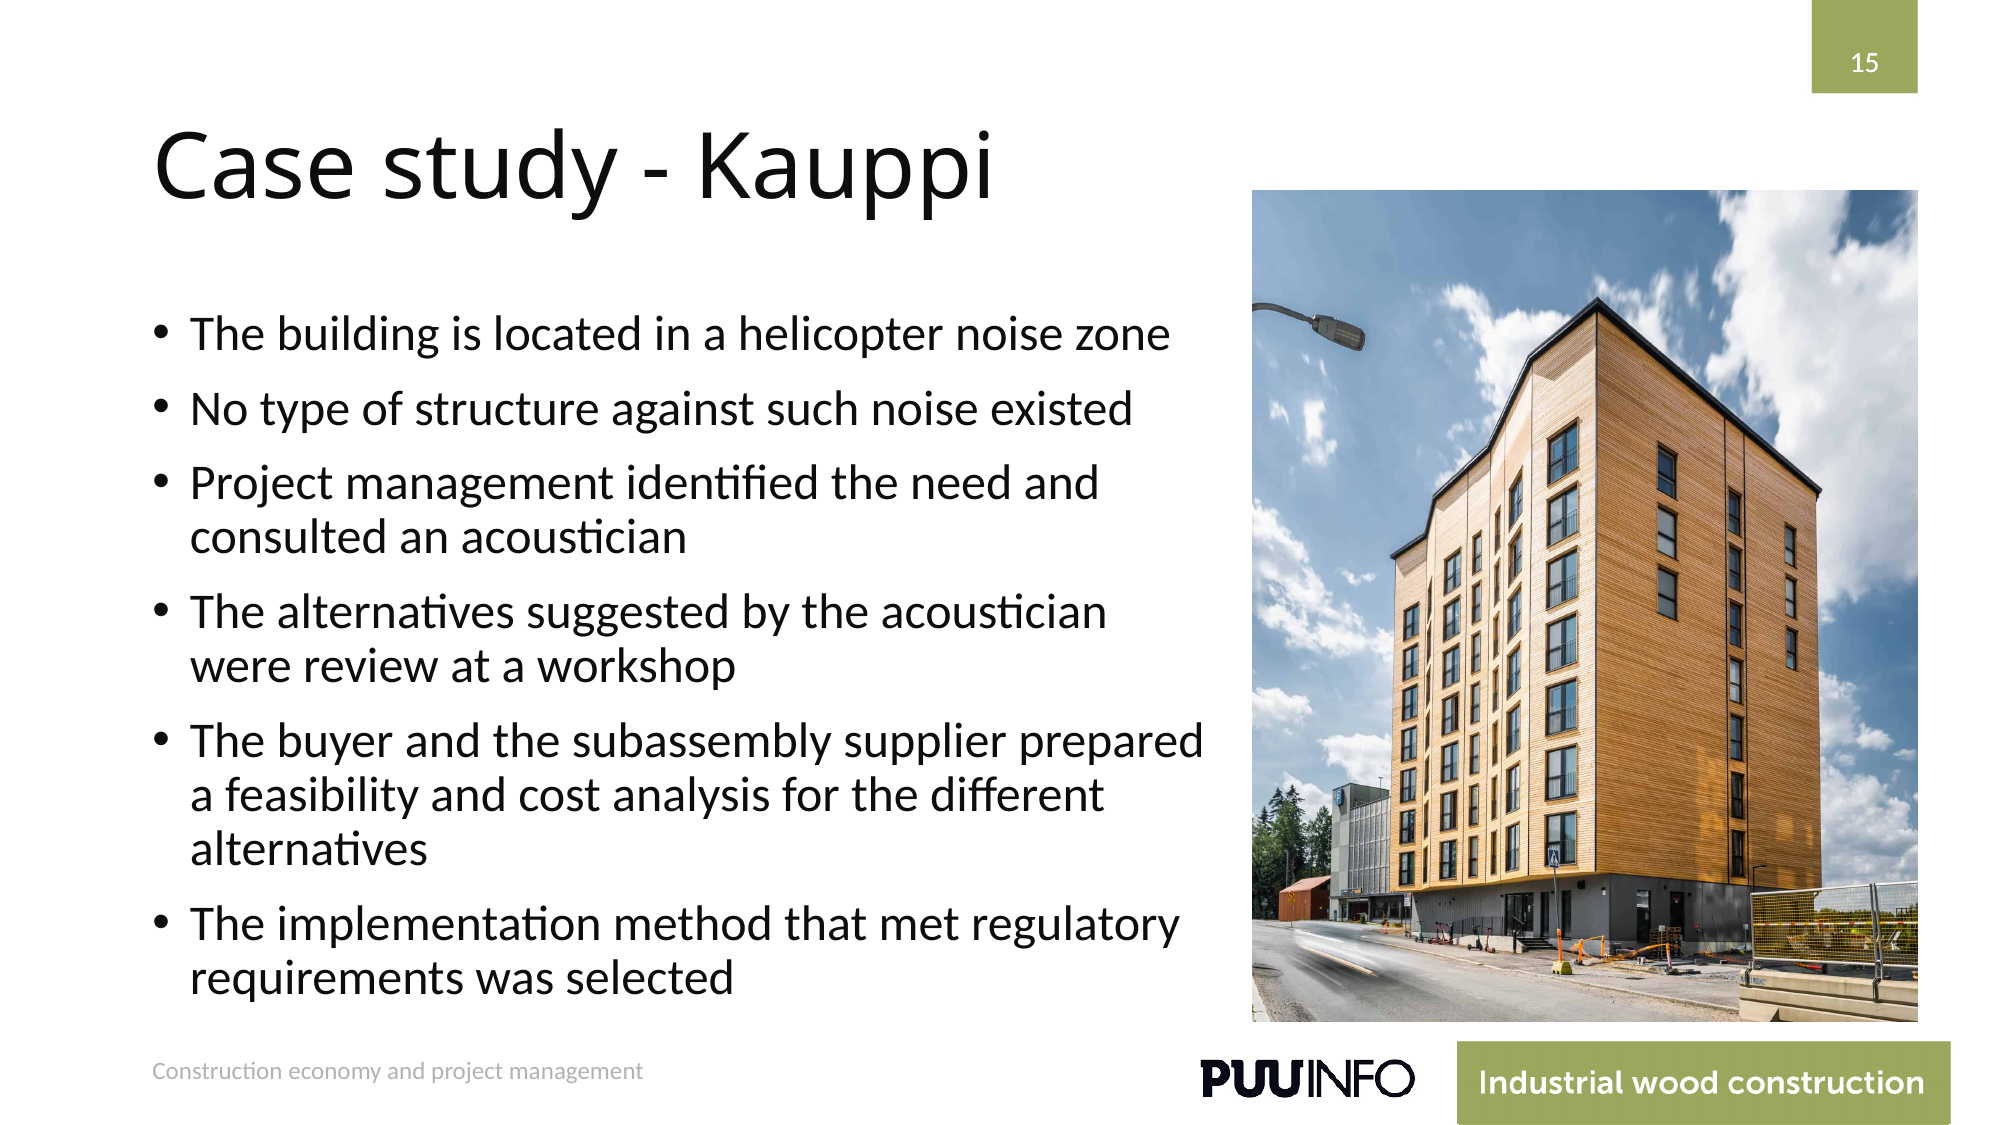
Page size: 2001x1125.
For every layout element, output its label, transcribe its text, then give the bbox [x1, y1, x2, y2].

picture [0, 0, 2000, 1125]
title Case study - Kauppi [137, 59, 1863, 278]
footer Construction economy and project management [137, 1039, 813, 1100]
slide_number 15 [1811, 29, 1918, 93]
list The building is located in a helicopter noise zone No type of structure against such noise existed Project management identified the need and consulted an acoustician The alternatives suggested by the acoustician were review at a workshop The buyer and the subassembly supplier prepared a feasibility and cost analysis for the different alternatives The implementation method that met regulatory requirements was selected [137, 299, 1230, 1014]
